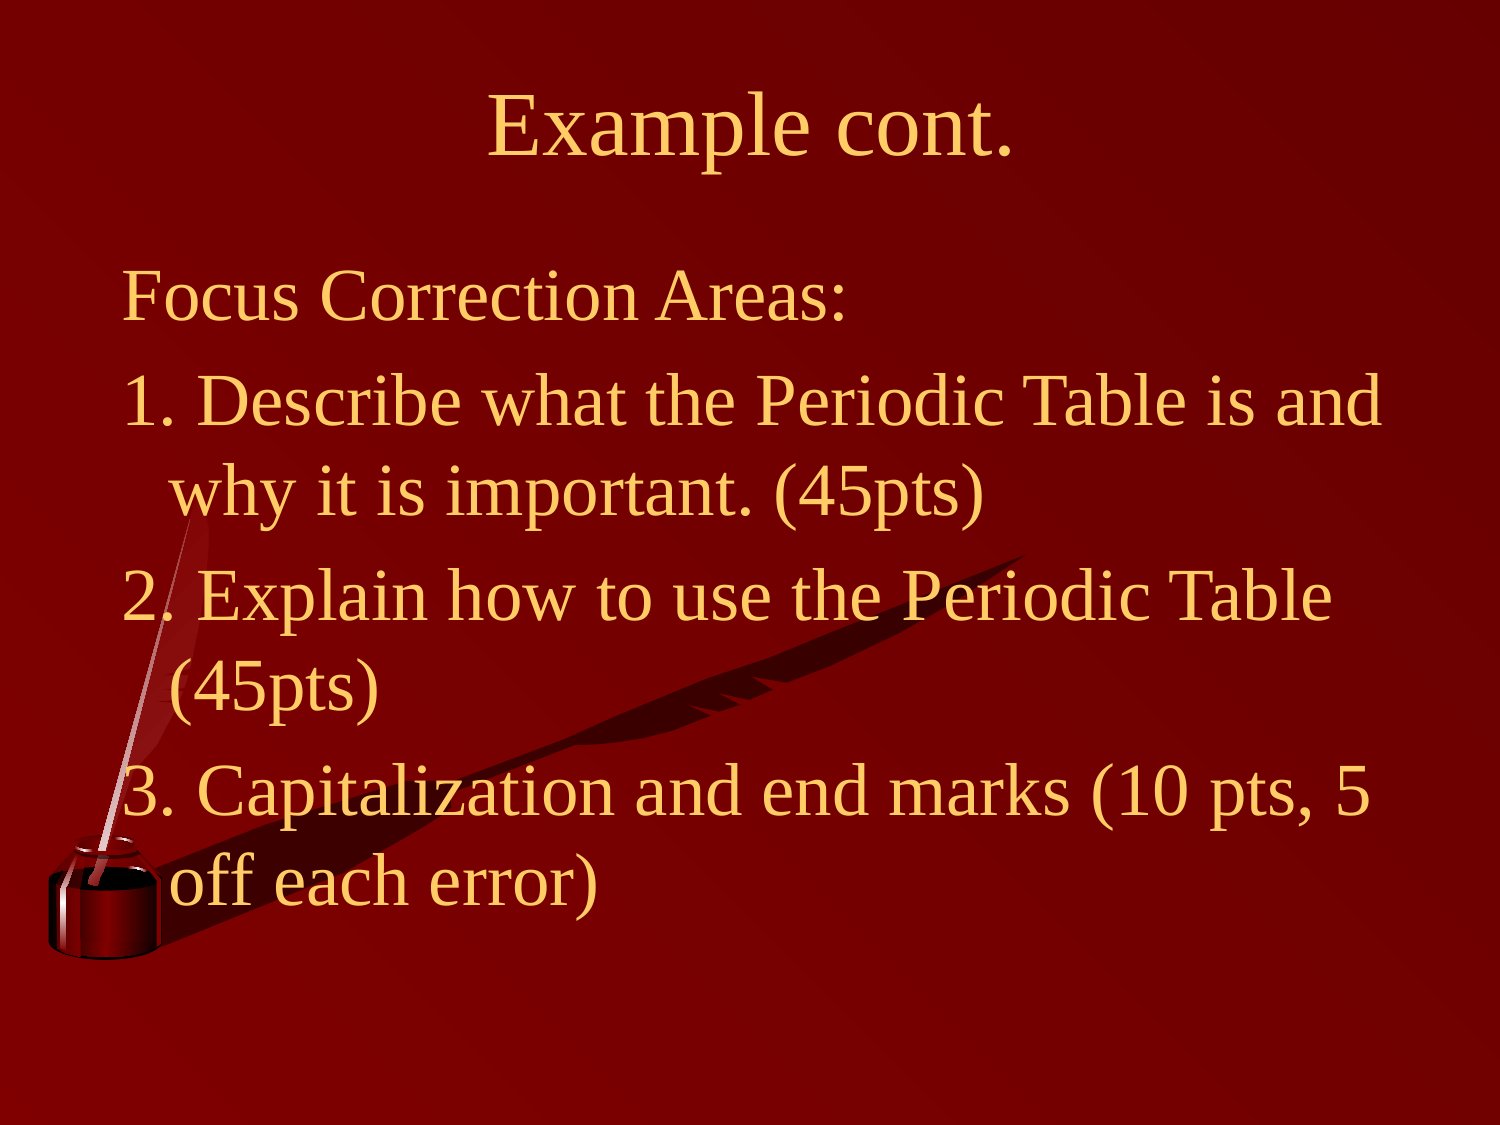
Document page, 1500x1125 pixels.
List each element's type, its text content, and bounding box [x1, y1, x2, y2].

list Focus Correction Areas: 1. Describe what the Periodic Table is and why it is important. (45pts) 2. Explain how to use the Periodic Table (45pts) 3. Capitalization and end marks (10 pts, 5 off each error) [30, 237, 1472, 1022]
title Example cont. [29, 19, 1475, 219]
